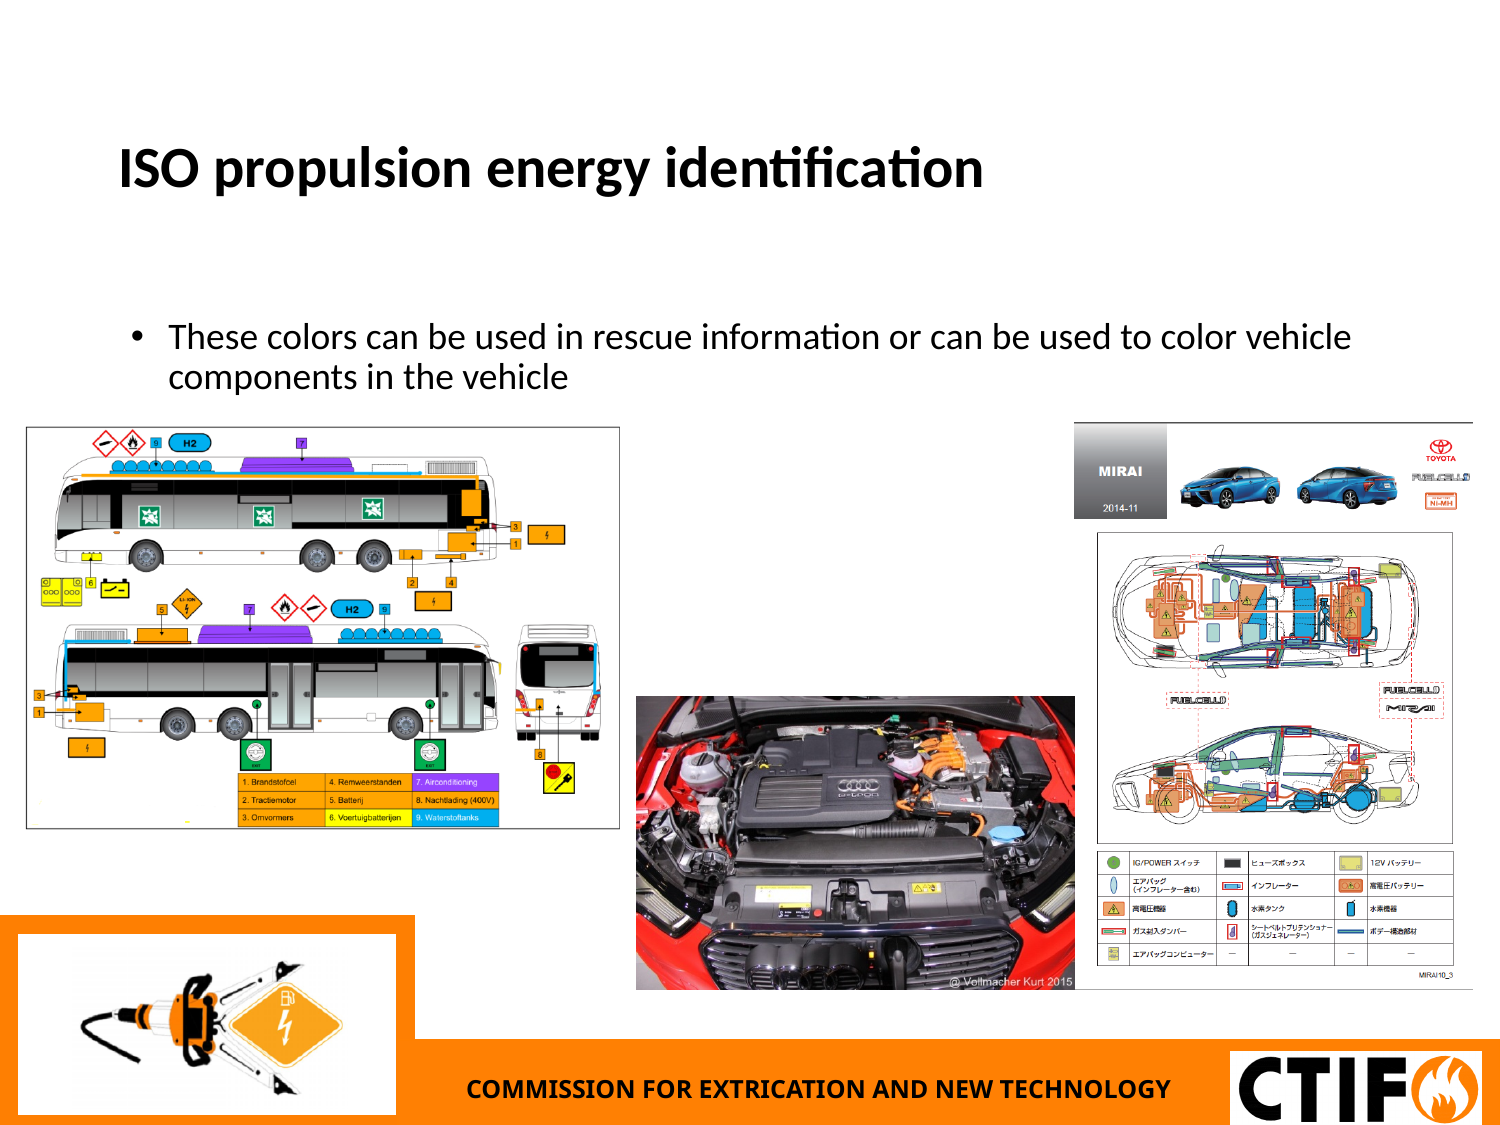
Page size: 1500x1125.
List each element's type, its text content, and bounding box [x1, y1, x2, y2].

title ISO propulsion energy identification [103, 59, 1397, 278]
picture [636, 422, 1473, 990]
slide_number 10 [1059, 1042, 1397, 1103]
picture [17, 422, 628, 836]
list These colors can be used in rescue information or can be used to color vehicle components in the vehicle [115, 309, 1410, 1024]
picture [1230, 1051, 1482, 1125]
picture [67, 940, 348, 1109]
